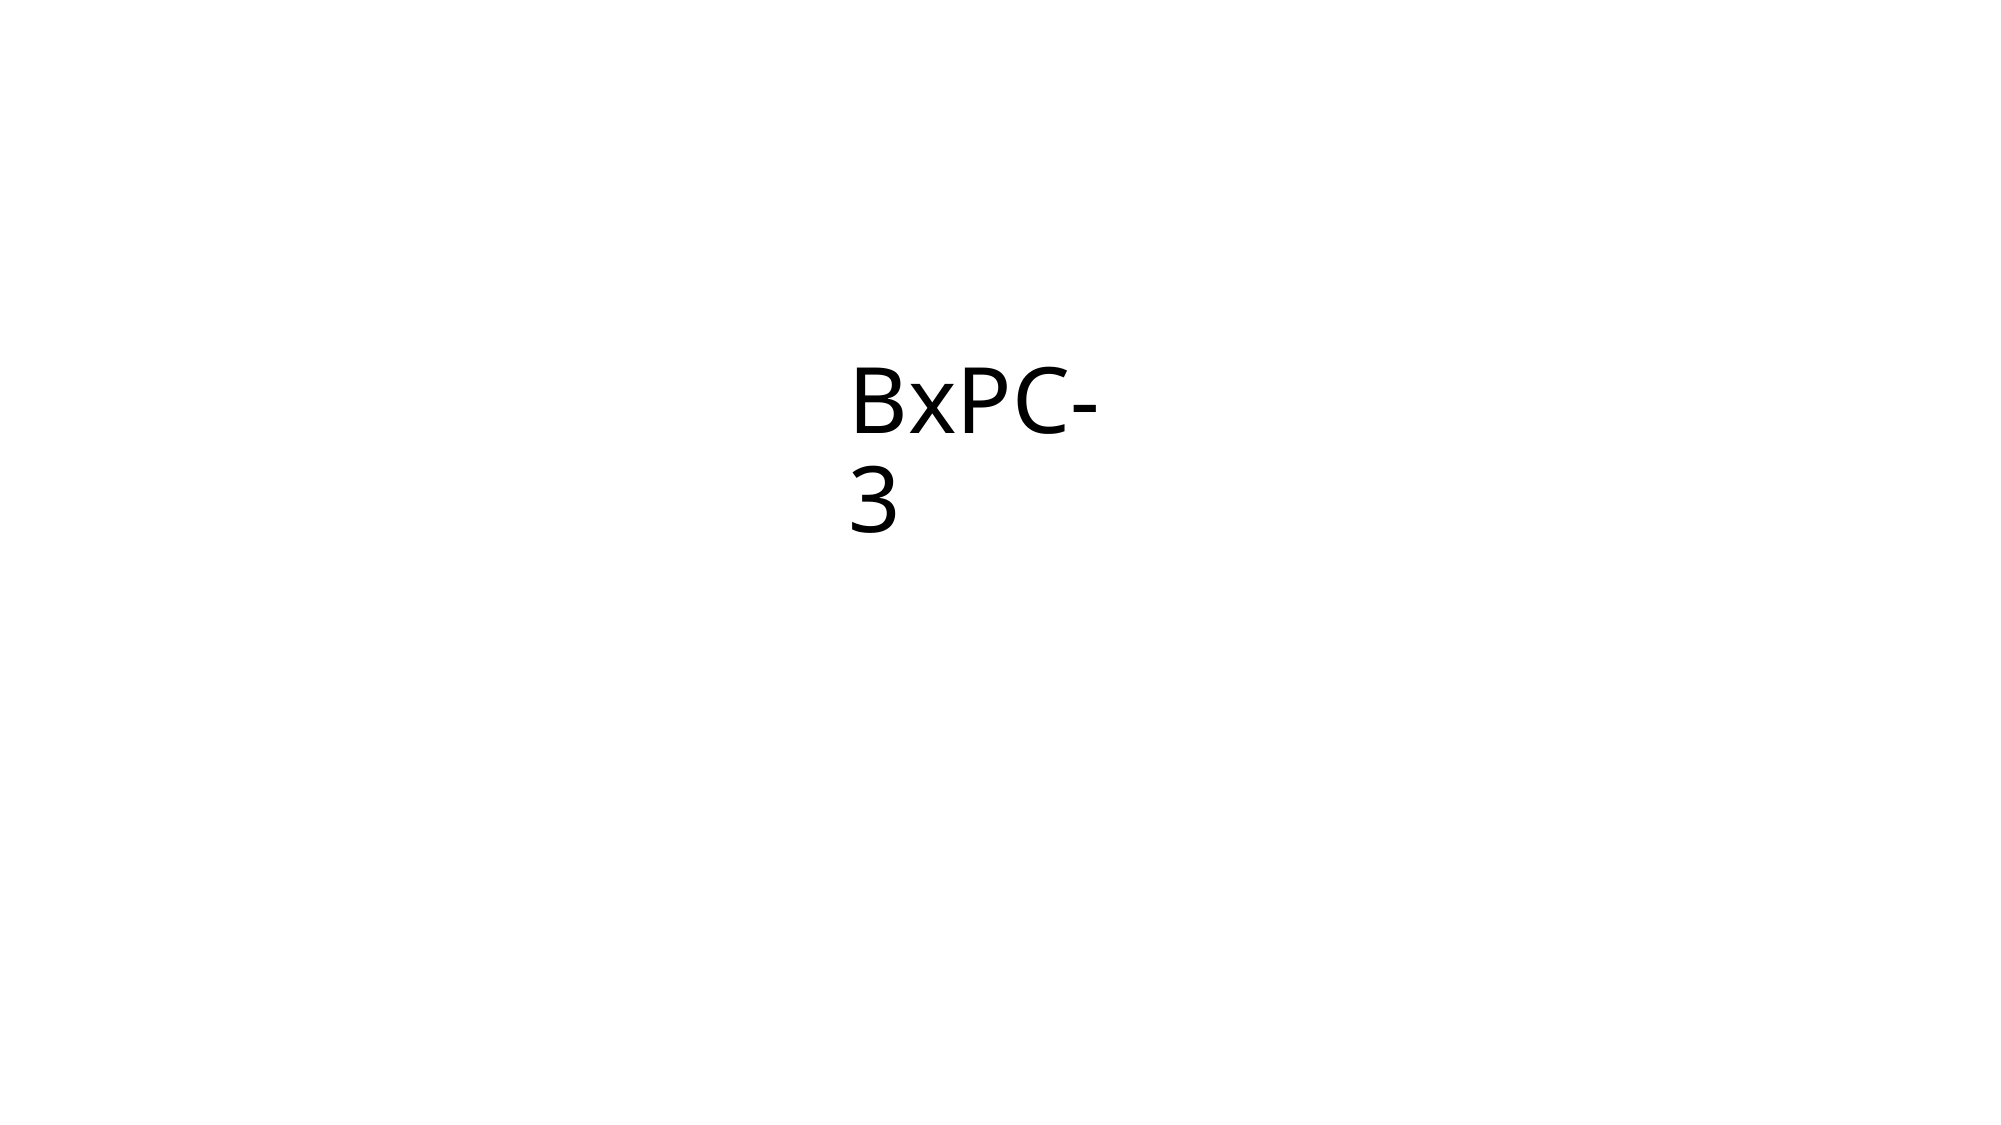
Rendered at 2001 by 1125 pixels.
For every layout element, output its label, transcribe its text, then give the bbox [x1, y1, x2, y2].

title BxPC-3 [833, 345, 1167, 563]
